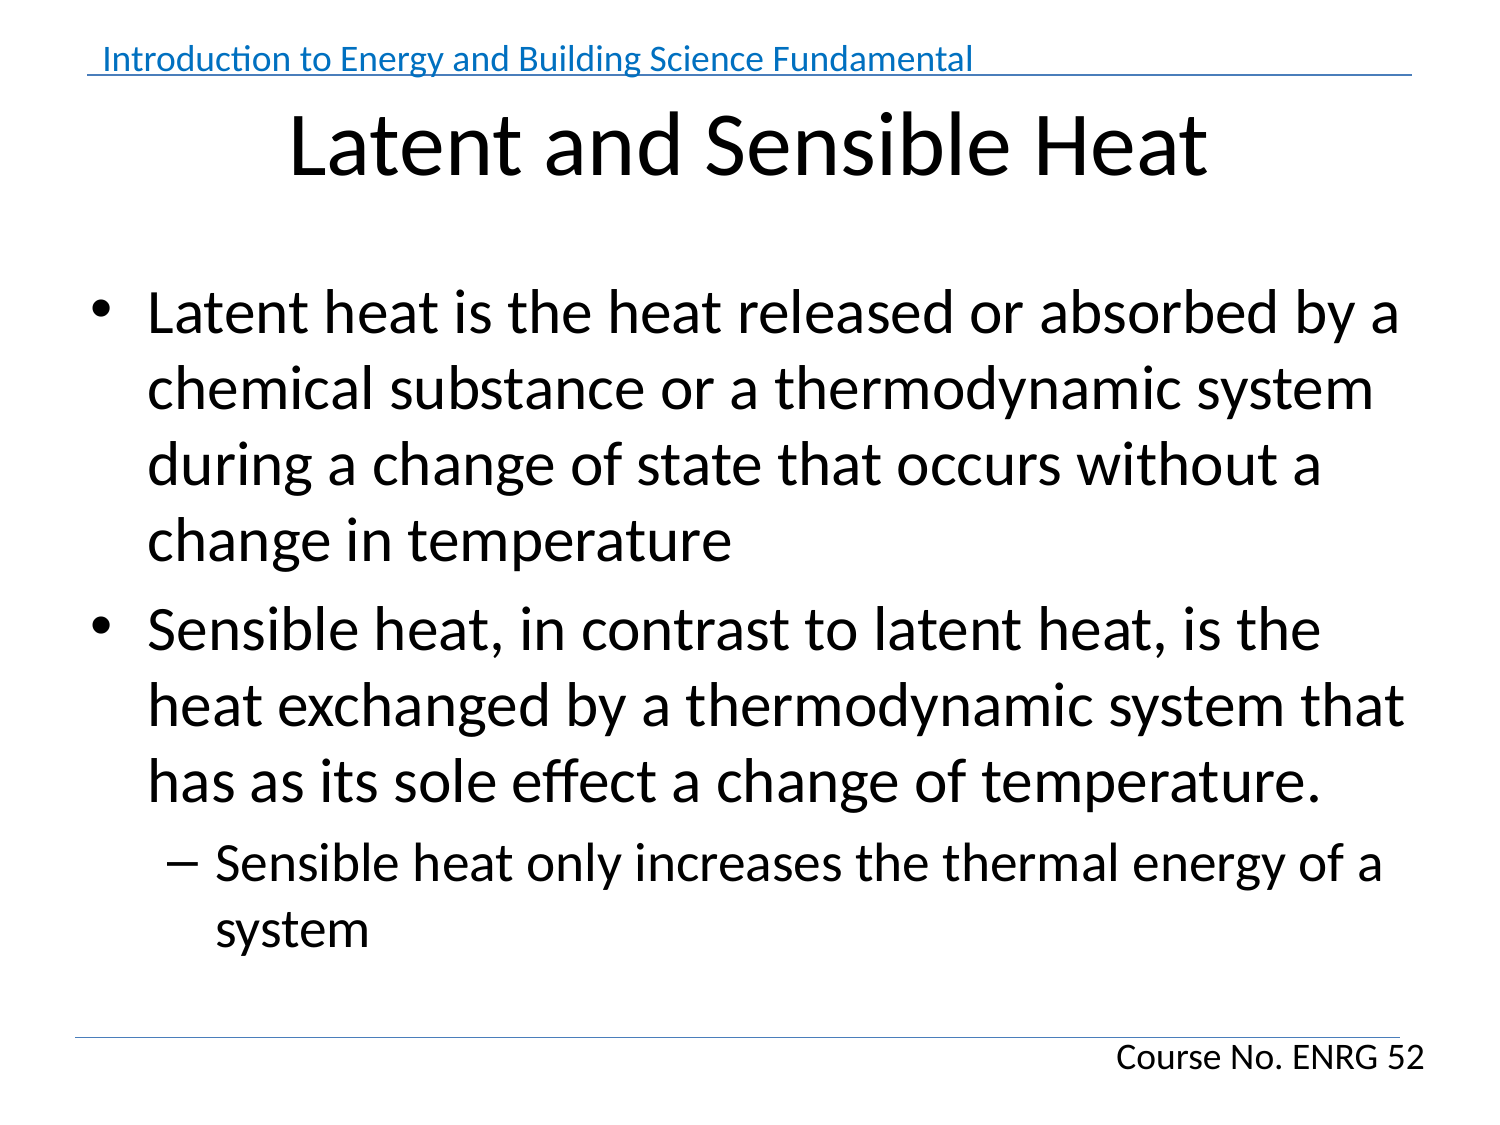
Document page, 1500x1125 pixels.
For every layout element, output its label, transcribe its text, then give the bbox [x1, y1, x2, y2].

list Latent heat is the heat released or absorbed by a chemical substance or a thermodynamic system during a change of state that occurs without a change in temperature Sensible heat, in contrast to latent heat, is the heat exchanged by a thermodynamic system that has as its sole effect a change of temperature. Sensible heat only increases the thermal energy of a system [75, 262, 1425, 1005]
title Latent and Sensible Heat [75, 45, 1425, 233]
